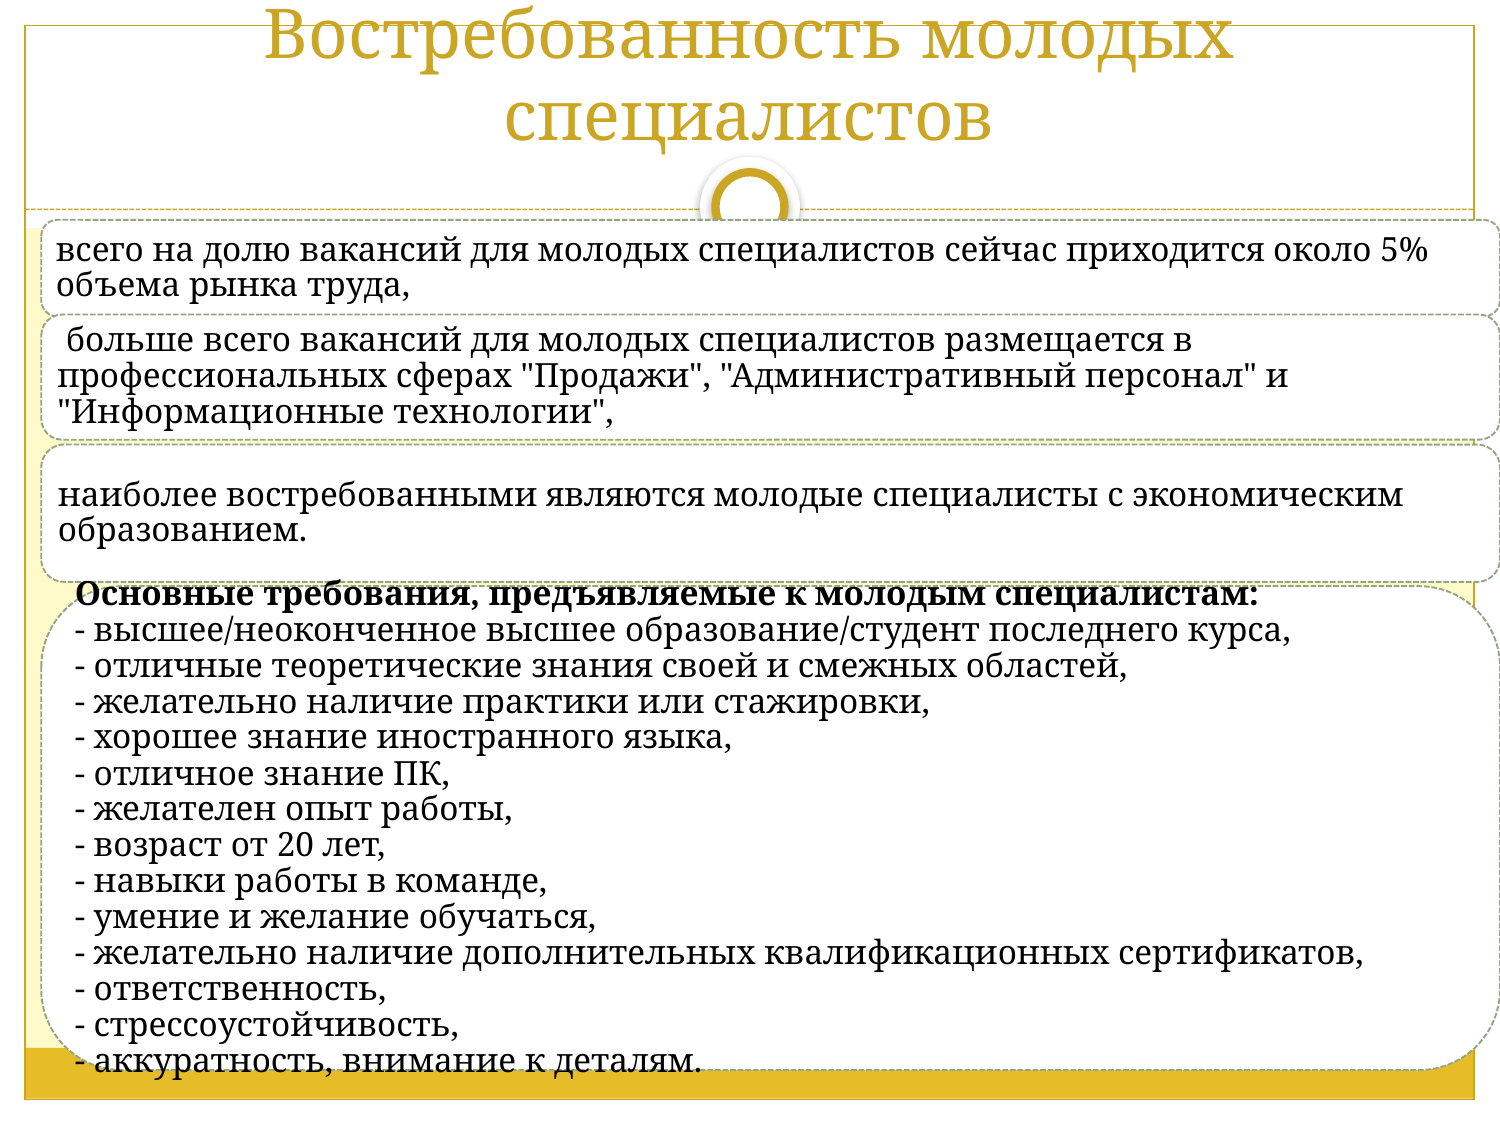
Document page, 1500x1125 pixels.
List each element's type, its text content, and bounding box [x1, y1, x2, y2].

title Востребованность молодых специалистов [49, 37, 1450, 162]
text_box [41, 219, 1500, 1071]
